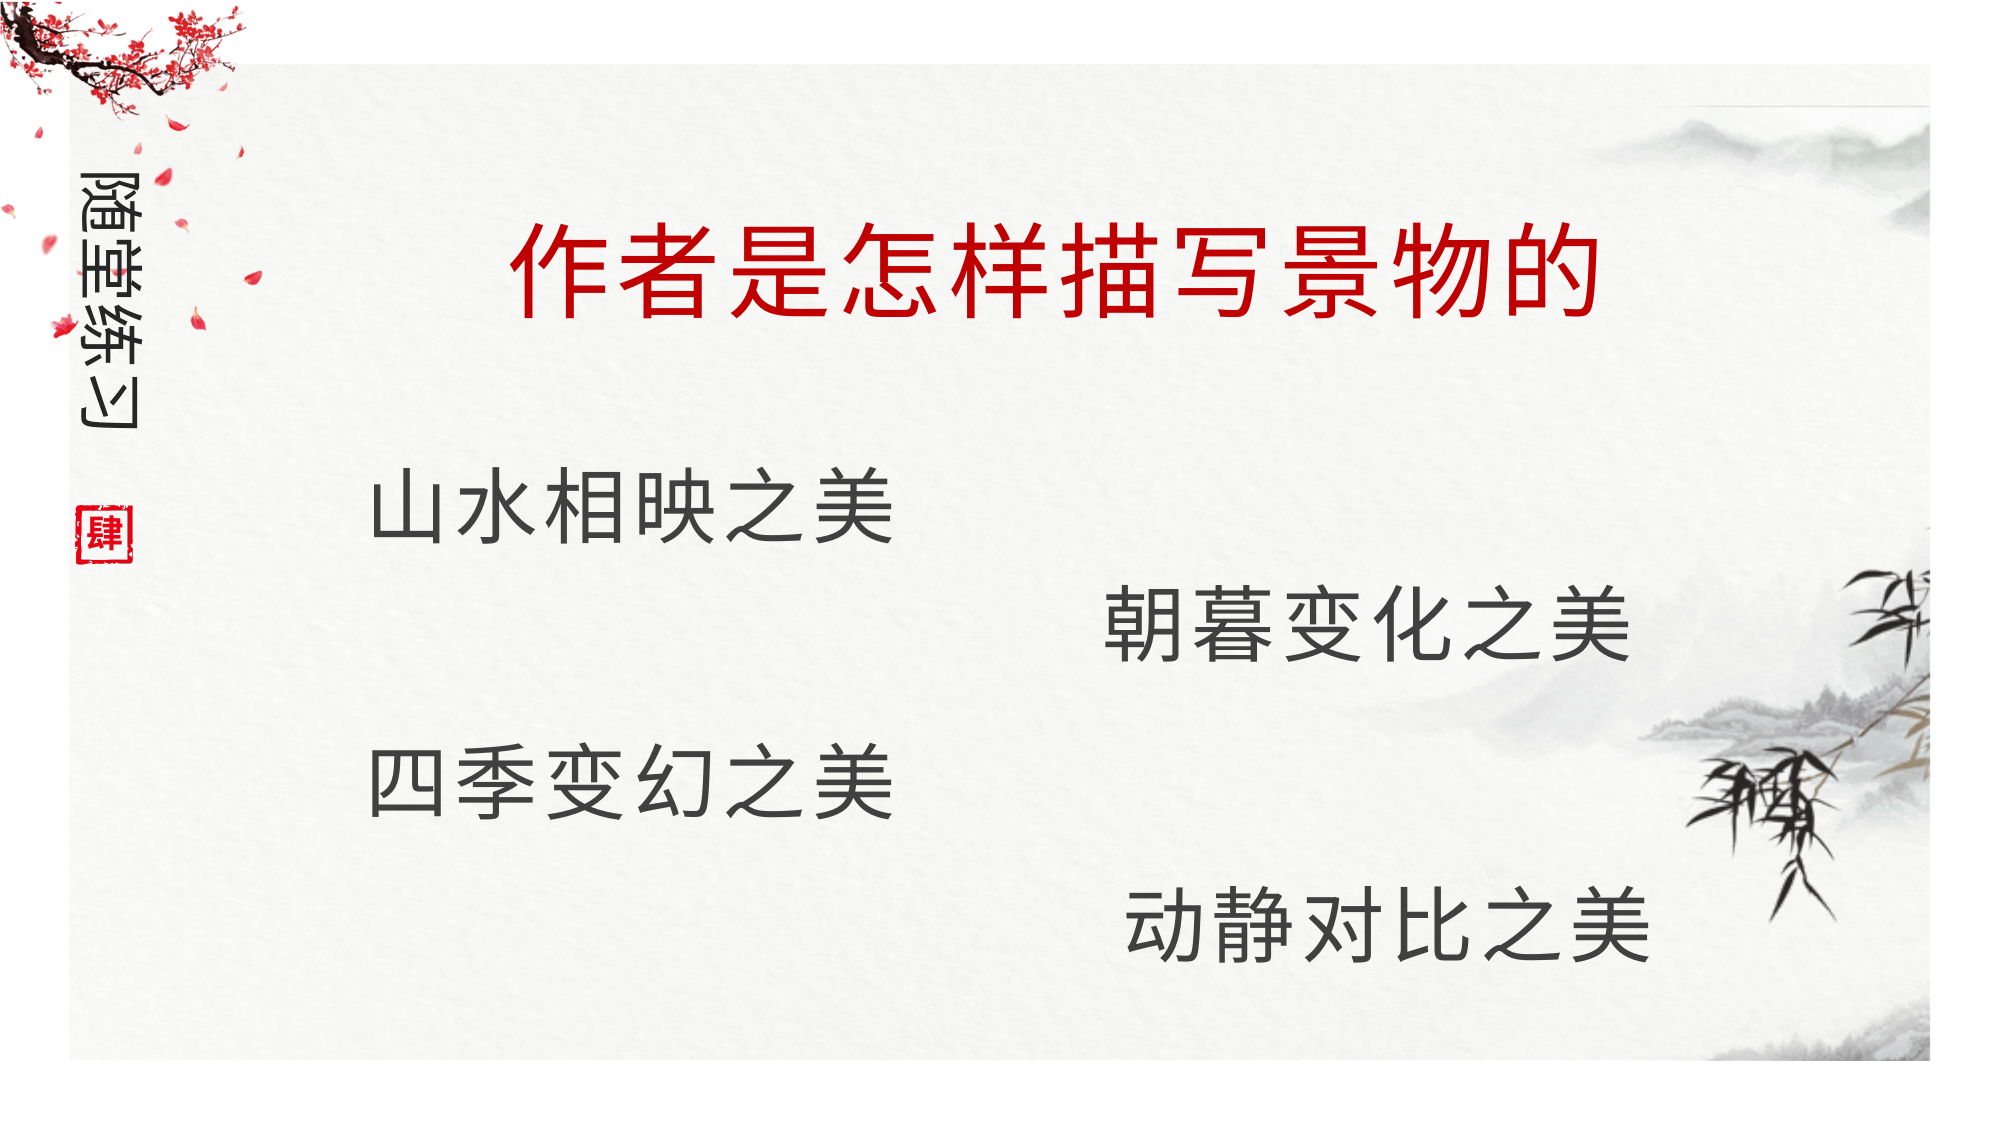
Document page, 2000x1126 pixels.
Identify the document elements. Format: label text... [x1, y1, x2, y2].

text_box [71, 502, 140, 565]
text_box 动静对比之美 [1103, 898, 1673, 980]
text_box 朝暮变化之美 [1083, 597, 1653, 680]
text_box 四季变幻之美 [345, 756, 915, 838]
text_box 随堂练习 [50, 349, 161, 453]
text_box 作者是怎样描写景物的 [491, 198, 1621, 339]
picture [0, 0, 1931, 1061]
text_box 山水相映之美 [345, 479, 915, 561]
